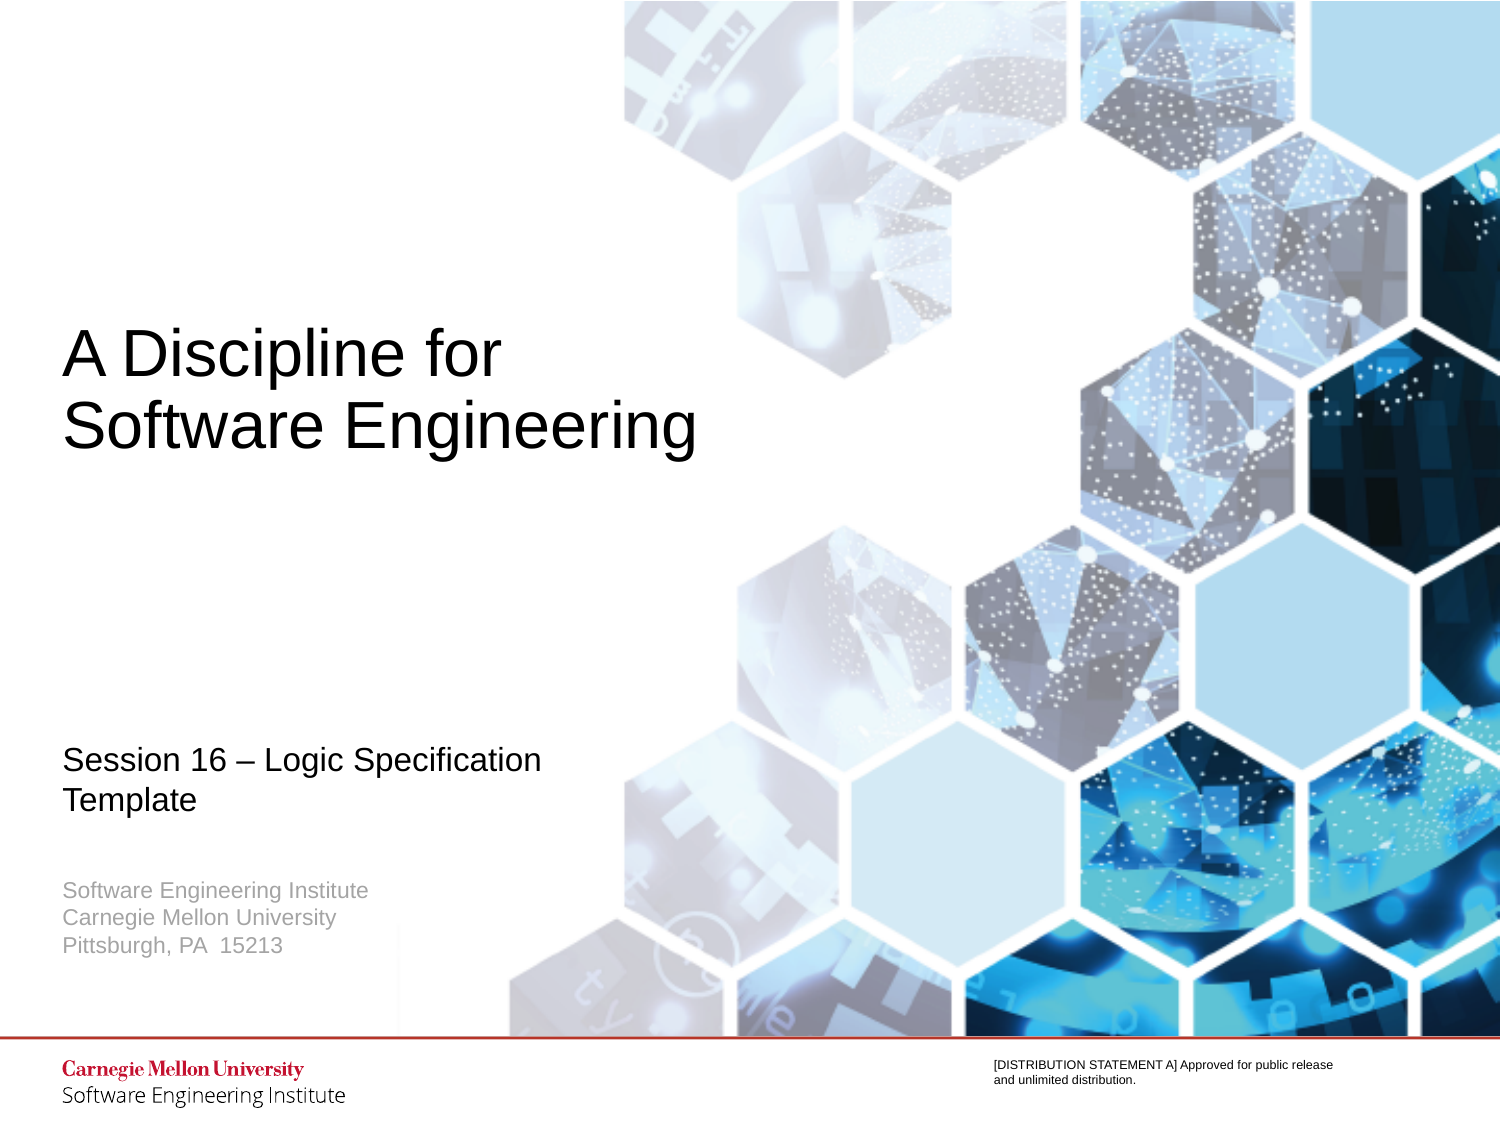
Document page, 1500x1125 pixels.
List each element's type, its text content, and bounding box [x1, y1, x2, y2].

picture [0, 1, 1500, 1036]
subtitle Session 16 – Logic Specification Template [62, 737, 849, 857]
title A Discipline for Software Engineering [62, 318, 967, 721]
